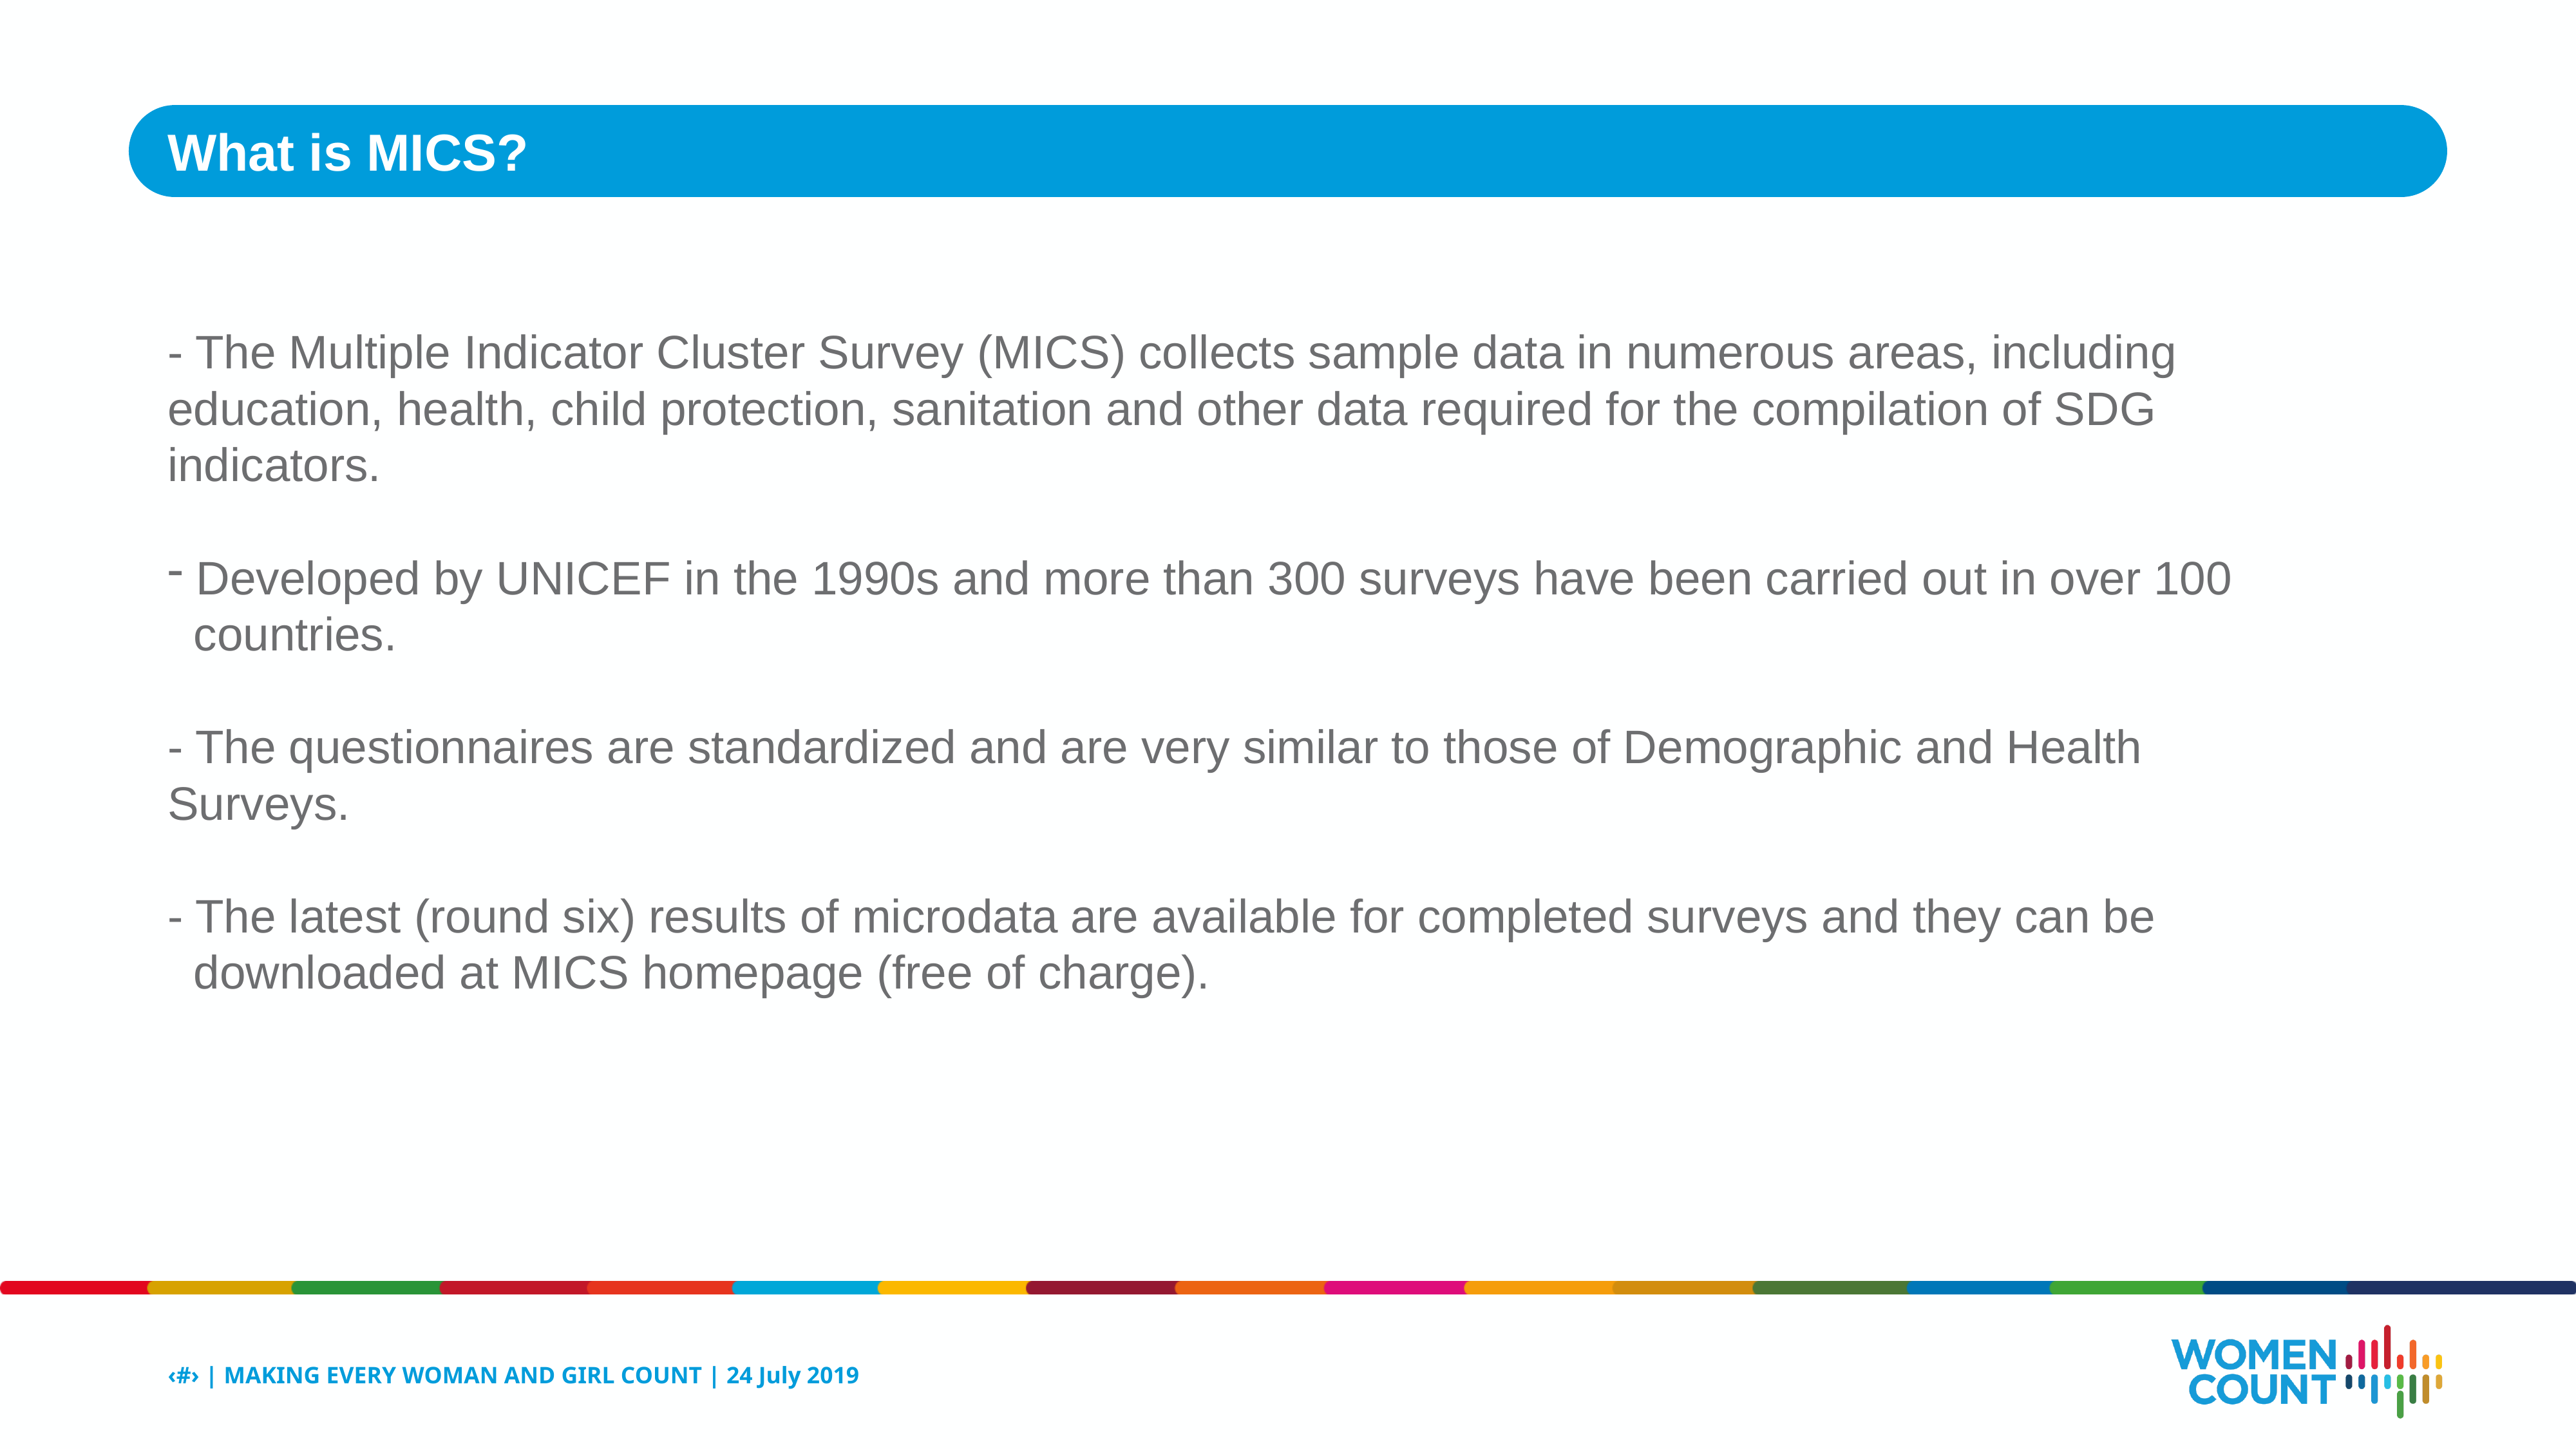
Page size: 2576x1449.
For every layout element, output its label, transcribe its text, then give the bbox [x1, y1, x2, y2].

list What is MICS? [167, 119, 2411, 182]
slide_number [167, 1360, 1542, 1388]
list - The Multiple Indicator Cluster Survey (MICS) collects sample data in numerous areas, including education, health, child protection, sanitation and other data required for the compilation of SDG indicators. Developed by UNICEF in the 1990s and more than 300 surveys have been carried out in over 100 countries. - The questionnaires are standardized and are very similar to those of Demographic and Health Surveys. - The latest (round six) results of microdata are available for completed surveys and they can be downloaded at MICS homepage (free of charge). [167, 265, 2286, 1006]
